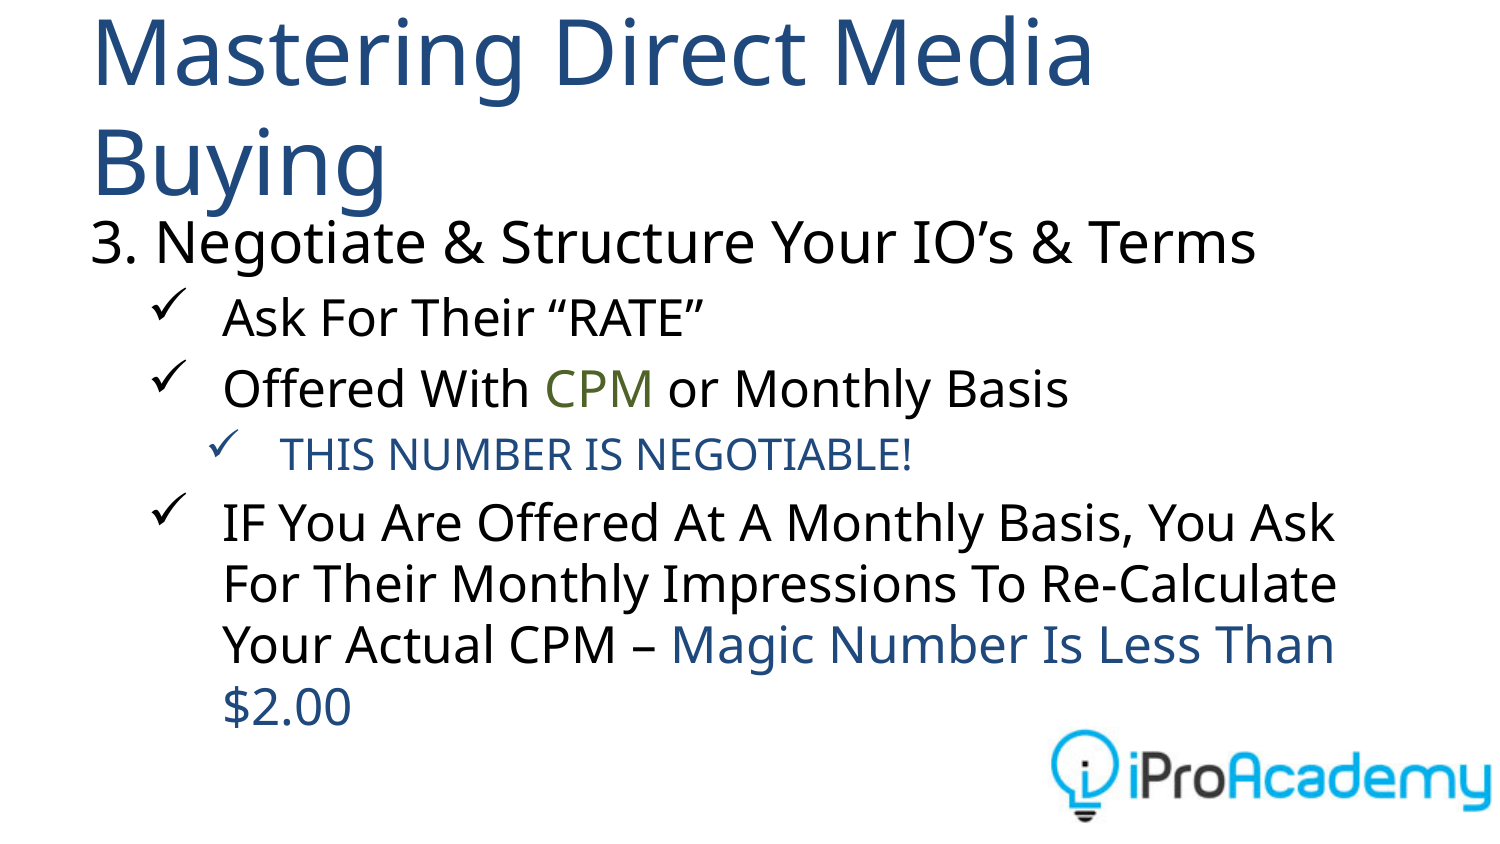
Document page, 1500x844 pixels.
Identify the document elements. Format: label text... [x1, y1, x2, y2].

title Mastering Direct Media Buying [75, 33, 1425, 175]
list 3. Negotiate & Structure Your IO’s & Terms Ask For Their “RATE” Offered With CPM or Monthly Basis THIS NUMBER IS NEGOTIABLE! IF You Are Offered At A Monthly Basis, You Ask For Their Monthly Impressions To Re-Calculate Your Actual CPM – Magic Number Is Less Than $2.00 [75, 196, 1425, 754]
picture [1047, 715, 1499, 841]
